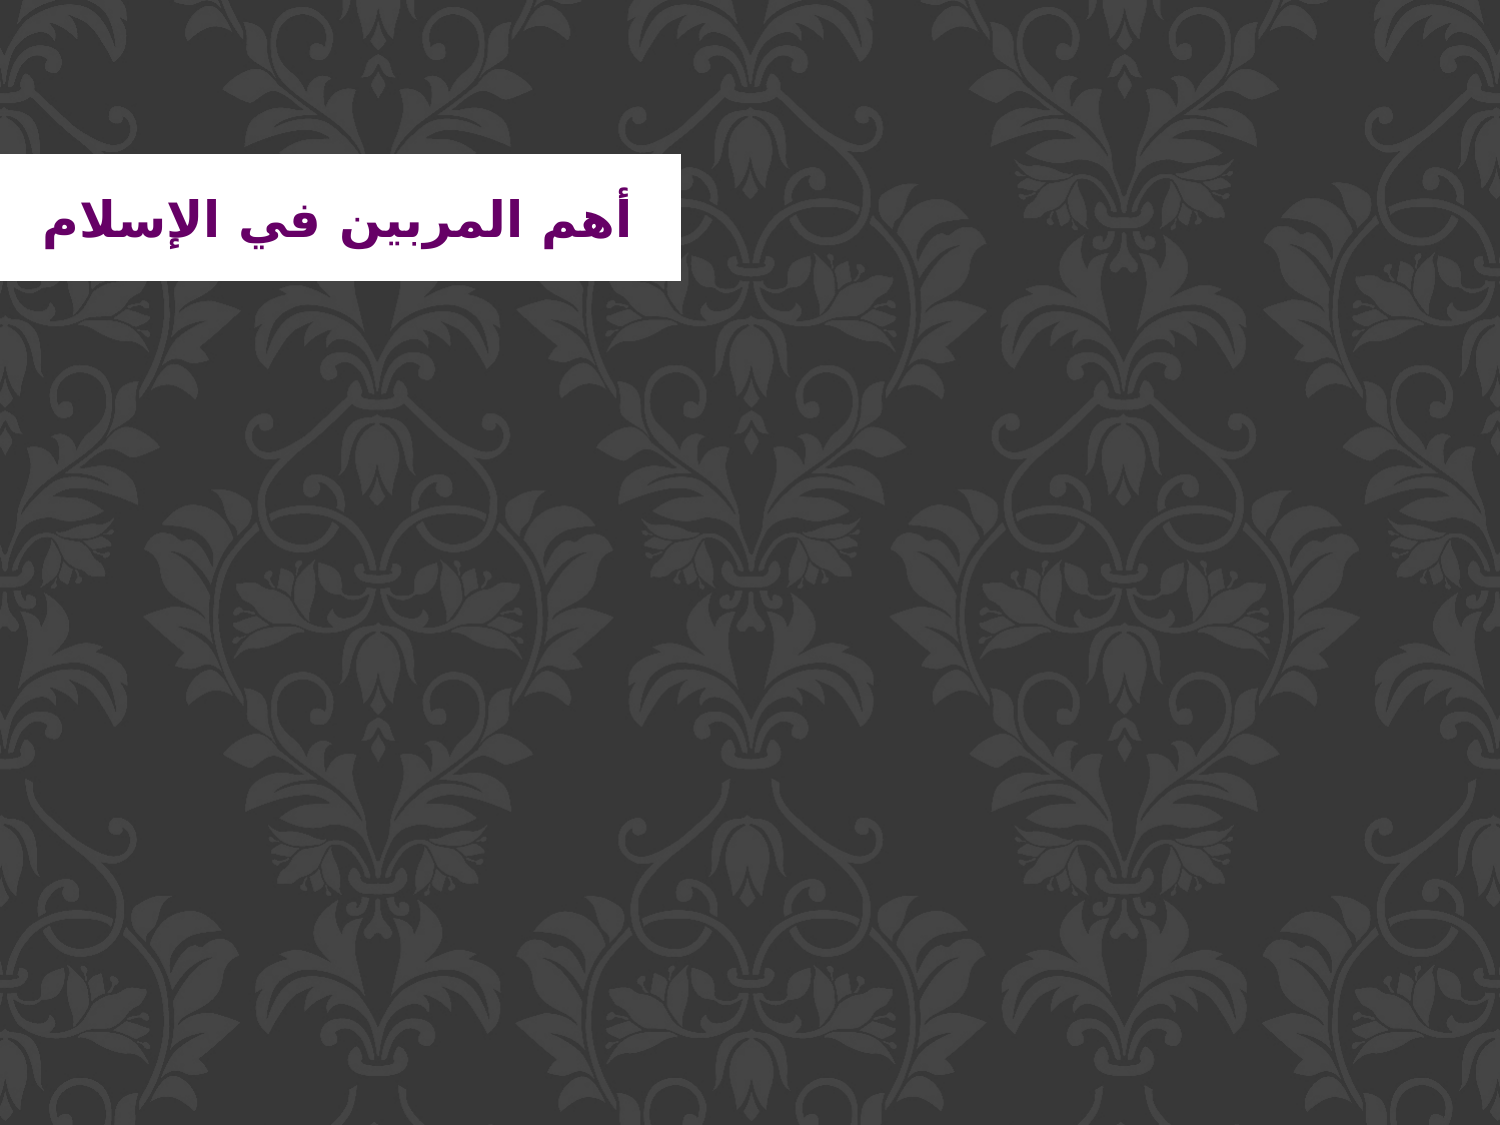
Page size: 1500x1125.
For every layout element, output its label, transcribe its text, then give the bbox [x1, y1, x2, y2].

title أهم المربين في الإسلام [0, 154, 681, 281]
